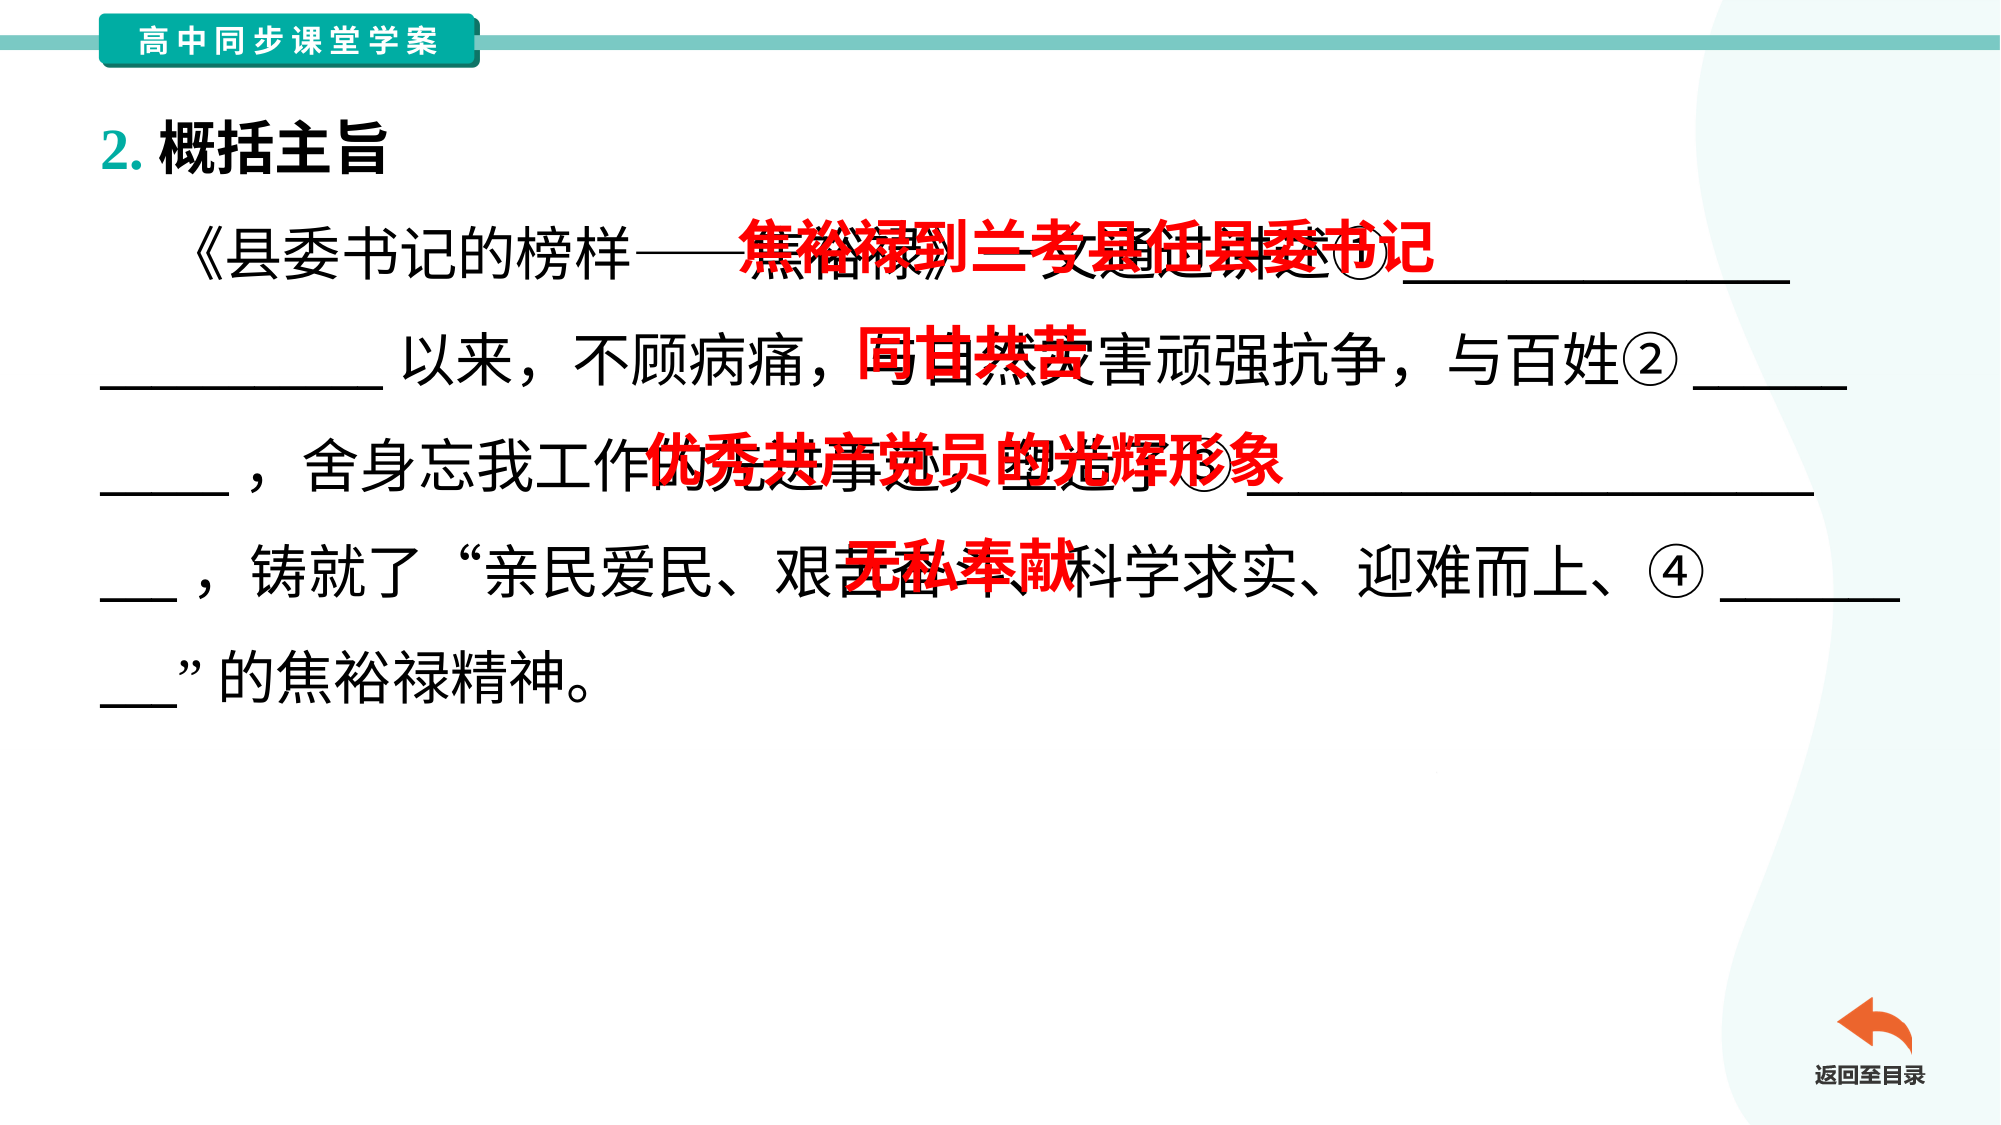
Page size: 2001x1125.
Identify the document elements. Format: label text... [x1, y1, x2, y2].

text_box 焦裕禄到兰考县任县委书记 [100, 175, 1899, 281]
text_box 优秀共产党员的光辉形象 [100, 387, 1899, 494]
text_box 无私奉献 [100, 494, 1899, 704]
text_box 《县委书记的榜样——焦裕禄》一文通过讲述①_______________ ___________以来，不顾病痛，与自然灾害顽强抗争，与百姓②______ _____，舍身忘我工作的先进事迹，塑造了③______________________ ___，铸就了“亲民爱民、艰苦奋斗、科学求实、迎难而上、④_______ ___”的焦裕禄精神。 [100, 704, 1899, 712]
text_box 2.概括主旨 [100, 76, 1899, 175]
picture [0, 0, 2000, 1125]
text_box 同甘共苦 [100, 281, 1899, 387]
